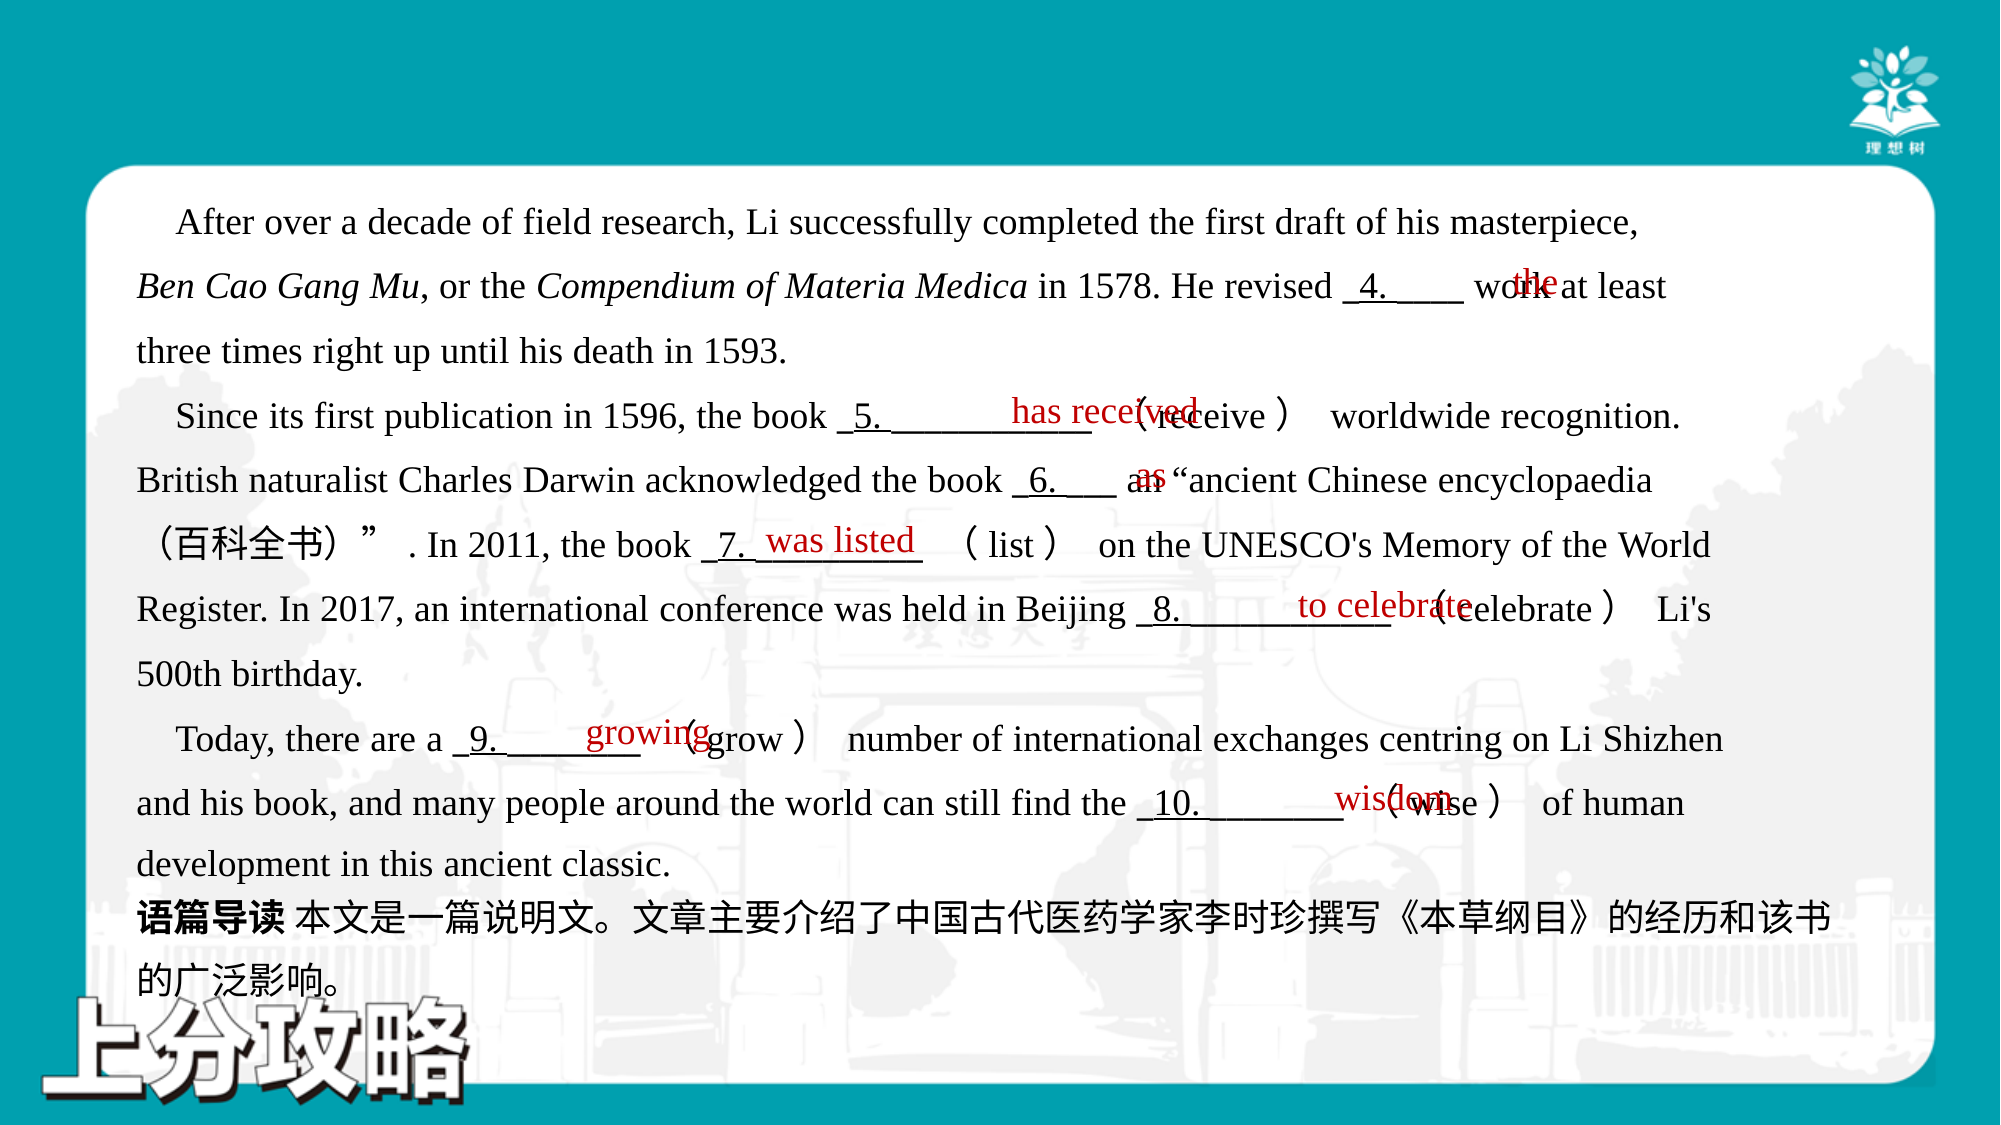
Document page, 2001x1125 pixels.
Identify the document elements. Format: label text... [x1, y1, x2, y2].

text_box After over a decade of field research, Li successfully completed the first draft of his masterpiece, Ben Cao Gang Mu, or the Compendium of Materia Medica in 1578. He revised _4. ____ work at least three times right up until his death in 1593. Since its first publication in 1596, the book _5. ____________ （receive） worldwide recognition. British naturalist Charles Darwin acknowledged the book _6. ___ an “ancient Chinese encyclopaedia （百科全书）”. In 2011, the book _7. __________ （list） on the UNESCO's Memory of the World Register. In 2017, an international conference was held in Beijing _8. ____________ （celebrate） Li's 500th birthday. Today, there are a _9. ________ （grow） number of international exchanges centring on Li Shizhen and his book, and many people around the world can still find the _10. ________ （wise） of human development in this ancient classic.#1.1.4 [136, 177, 1865, 874]
text_box growing [571, 687, 725, 746]
text_box wisdom [1320, 753, 1467, 812]
text_box 语篇导读 本文是一篇说明文。文章主要介绍了中国古代医药学家李时珍撰写《本草纲目》的经历和该书 的广泛影响。 [136, 874, 1865, 996]
text_box the [1498, 237, 1572, 296]
text_box as [1121, 430, 1181, 489]
text_box has received [993, 366, 1217, 424]
picture [0, 0, 2000, 1125]
text_box to celebrate [1280, 560, 1491, 618]
text_box was listed [747, 495, 934, 553]
